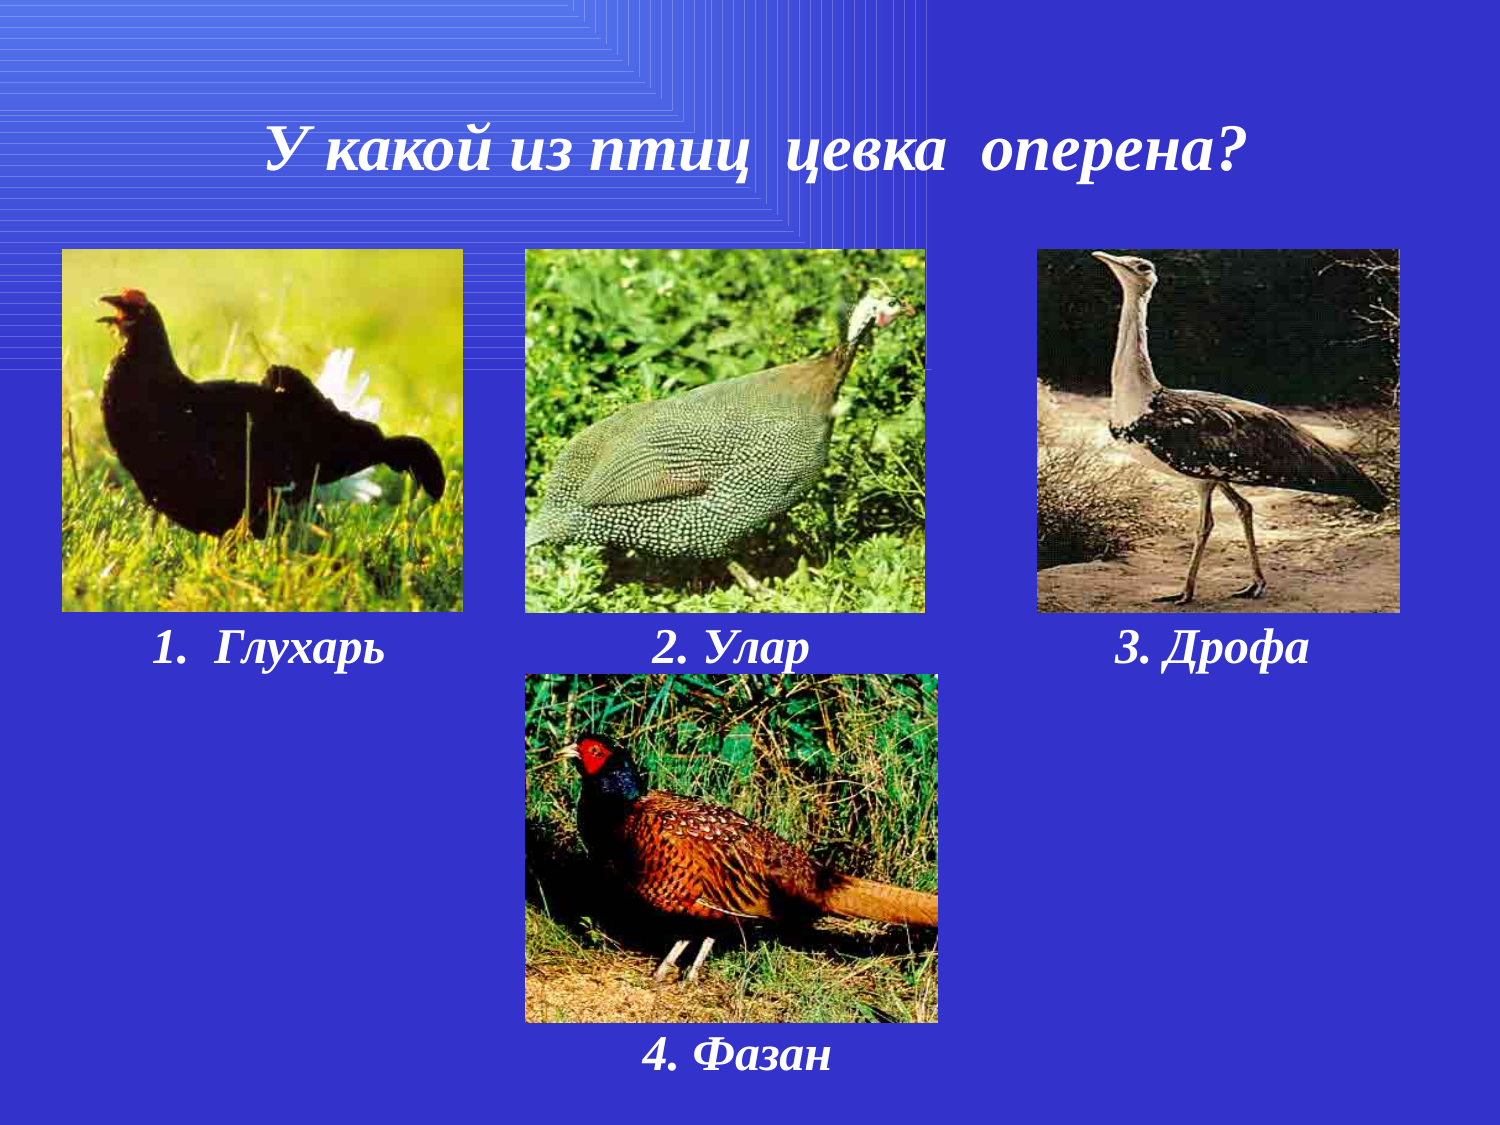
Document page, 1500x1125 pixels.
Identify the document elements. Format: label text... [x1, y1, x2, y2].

picture [524, 674, 938, 1024]
text_box 3. Дрофа [1024, 599, 1400, 688]
text_box 1. Глухарь [87, 620, 450, 688]
picture [1037, 249, 1401, 613]
picture [524, 249, 926, 613]
text_box 2. Улар [549, 621, 913, 673]
picture [62, 249, 463, 613]
text_box 4. Фазан [549, 1031, 925, 1088]
text_box У какой из птиц цевка оперена? [74, 0, 1438, 288]
